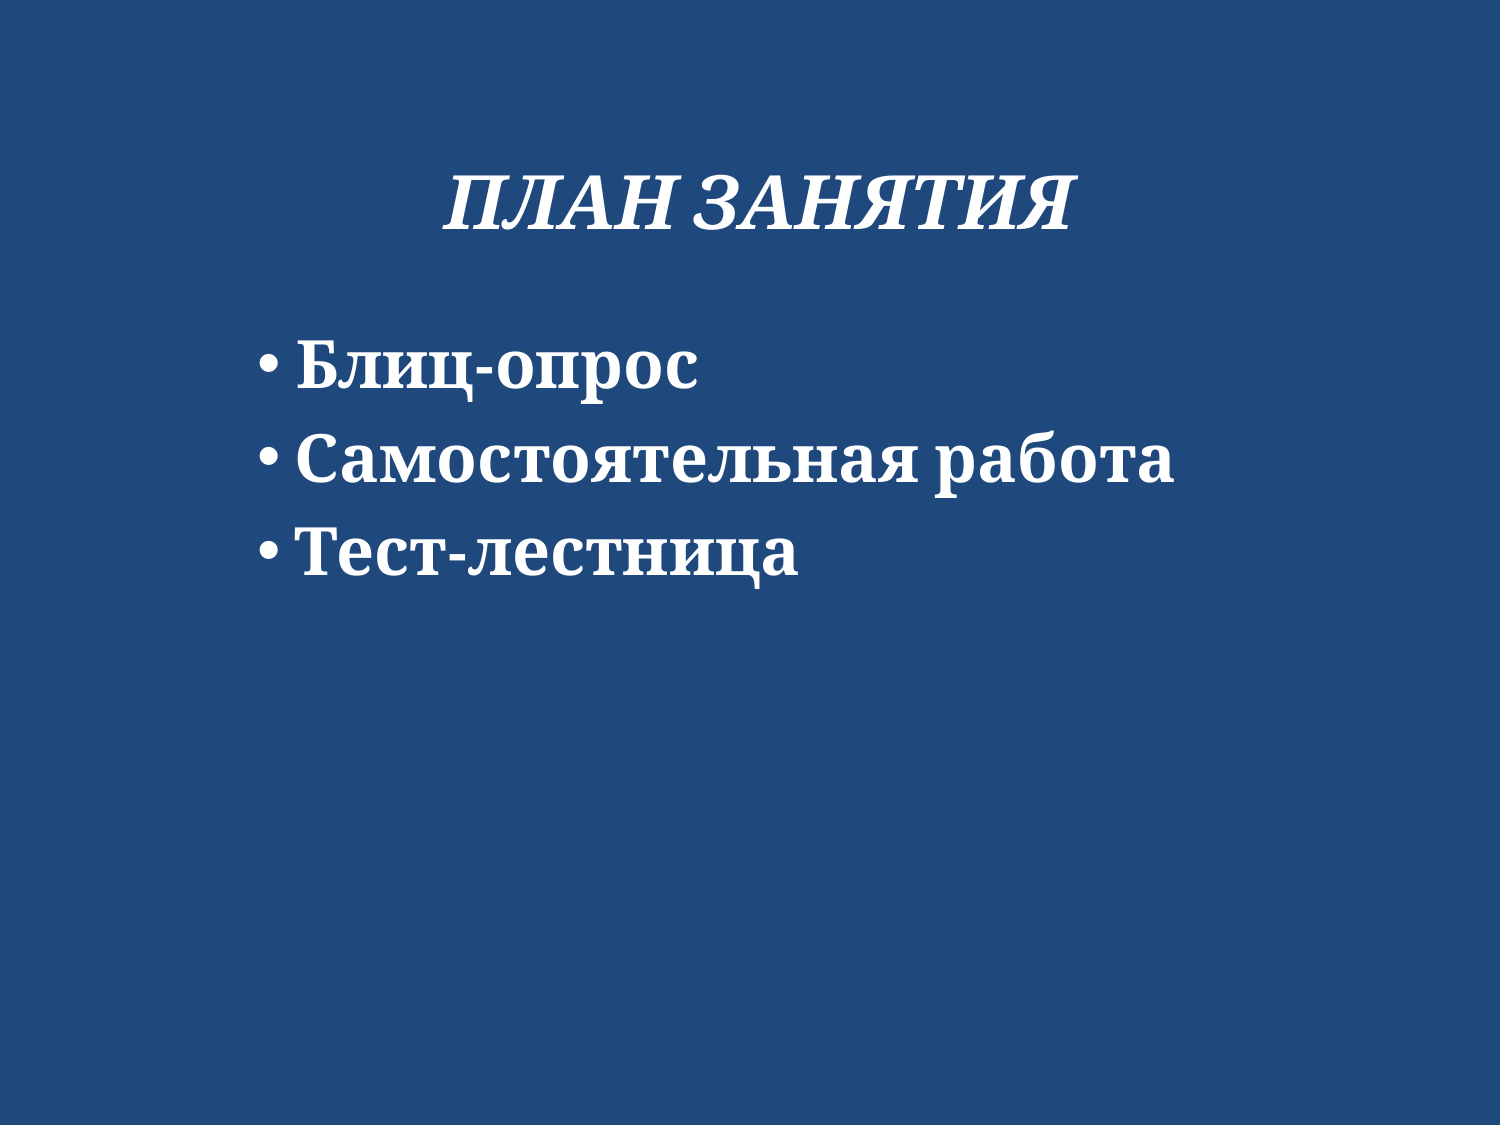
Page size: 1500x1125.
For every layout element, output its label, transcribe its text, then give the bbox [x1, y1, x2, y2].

subtitle Блиц-опрос Самостоятельная работа Тест-лестница [242, 314, 1500, 1125]
title ПЛАН ЗАНЯТИЯ [0, 113, 1500, 279]
